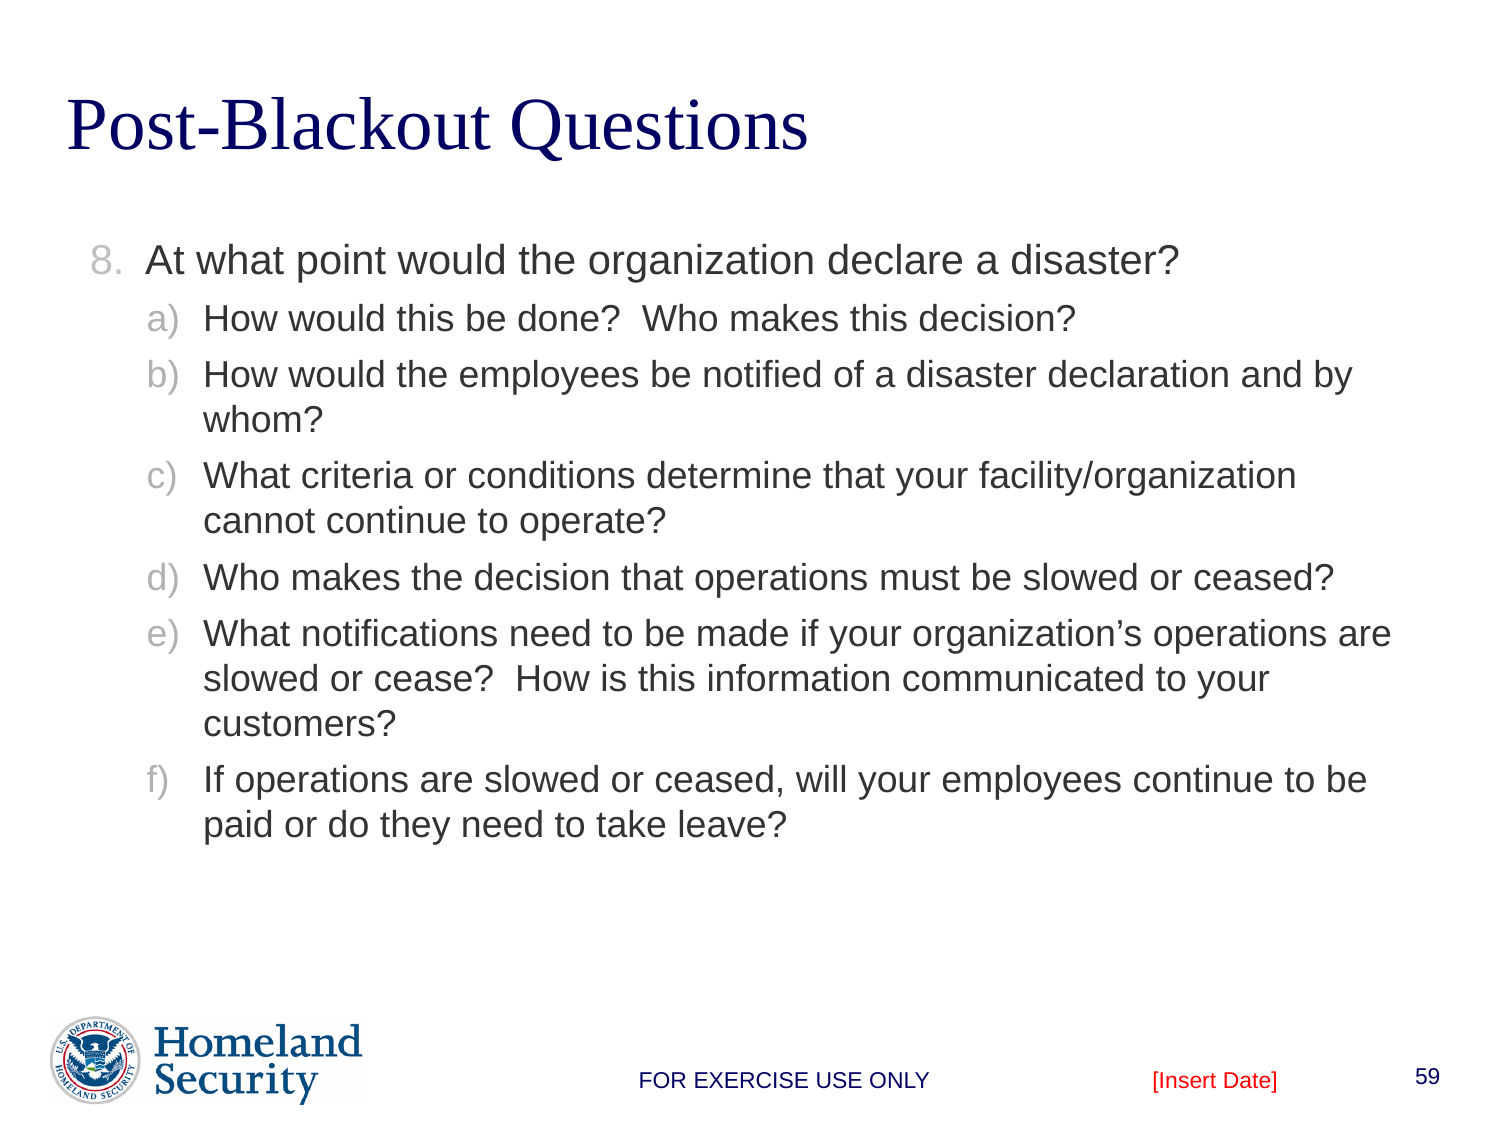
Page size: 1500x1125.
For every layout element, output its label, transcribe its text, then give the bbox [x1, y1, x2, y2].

slide_number 59 [1399, 1053, 1476, 1097]
picture [50, 1016, 363, 1105]
list 8. At what point would the organization declare a disaster? How would this be done? Who makes this decision? How would the employees be notified of a disaster declaration and by whom? What criteria or conditions determine that your facility/organization cannot continue to operate? Who makes the decision that operations must be slowed or ceased? What notifications need to be made if your organization’s operations are slowed or cease? How is this information communicated to your customers? If operations are slowed or ceased, will your employees continue to be paid or do they need to take leave? [75, 224, 1425, 968]
title Post-Blackout Questions [51, 0, 1278, 173]
